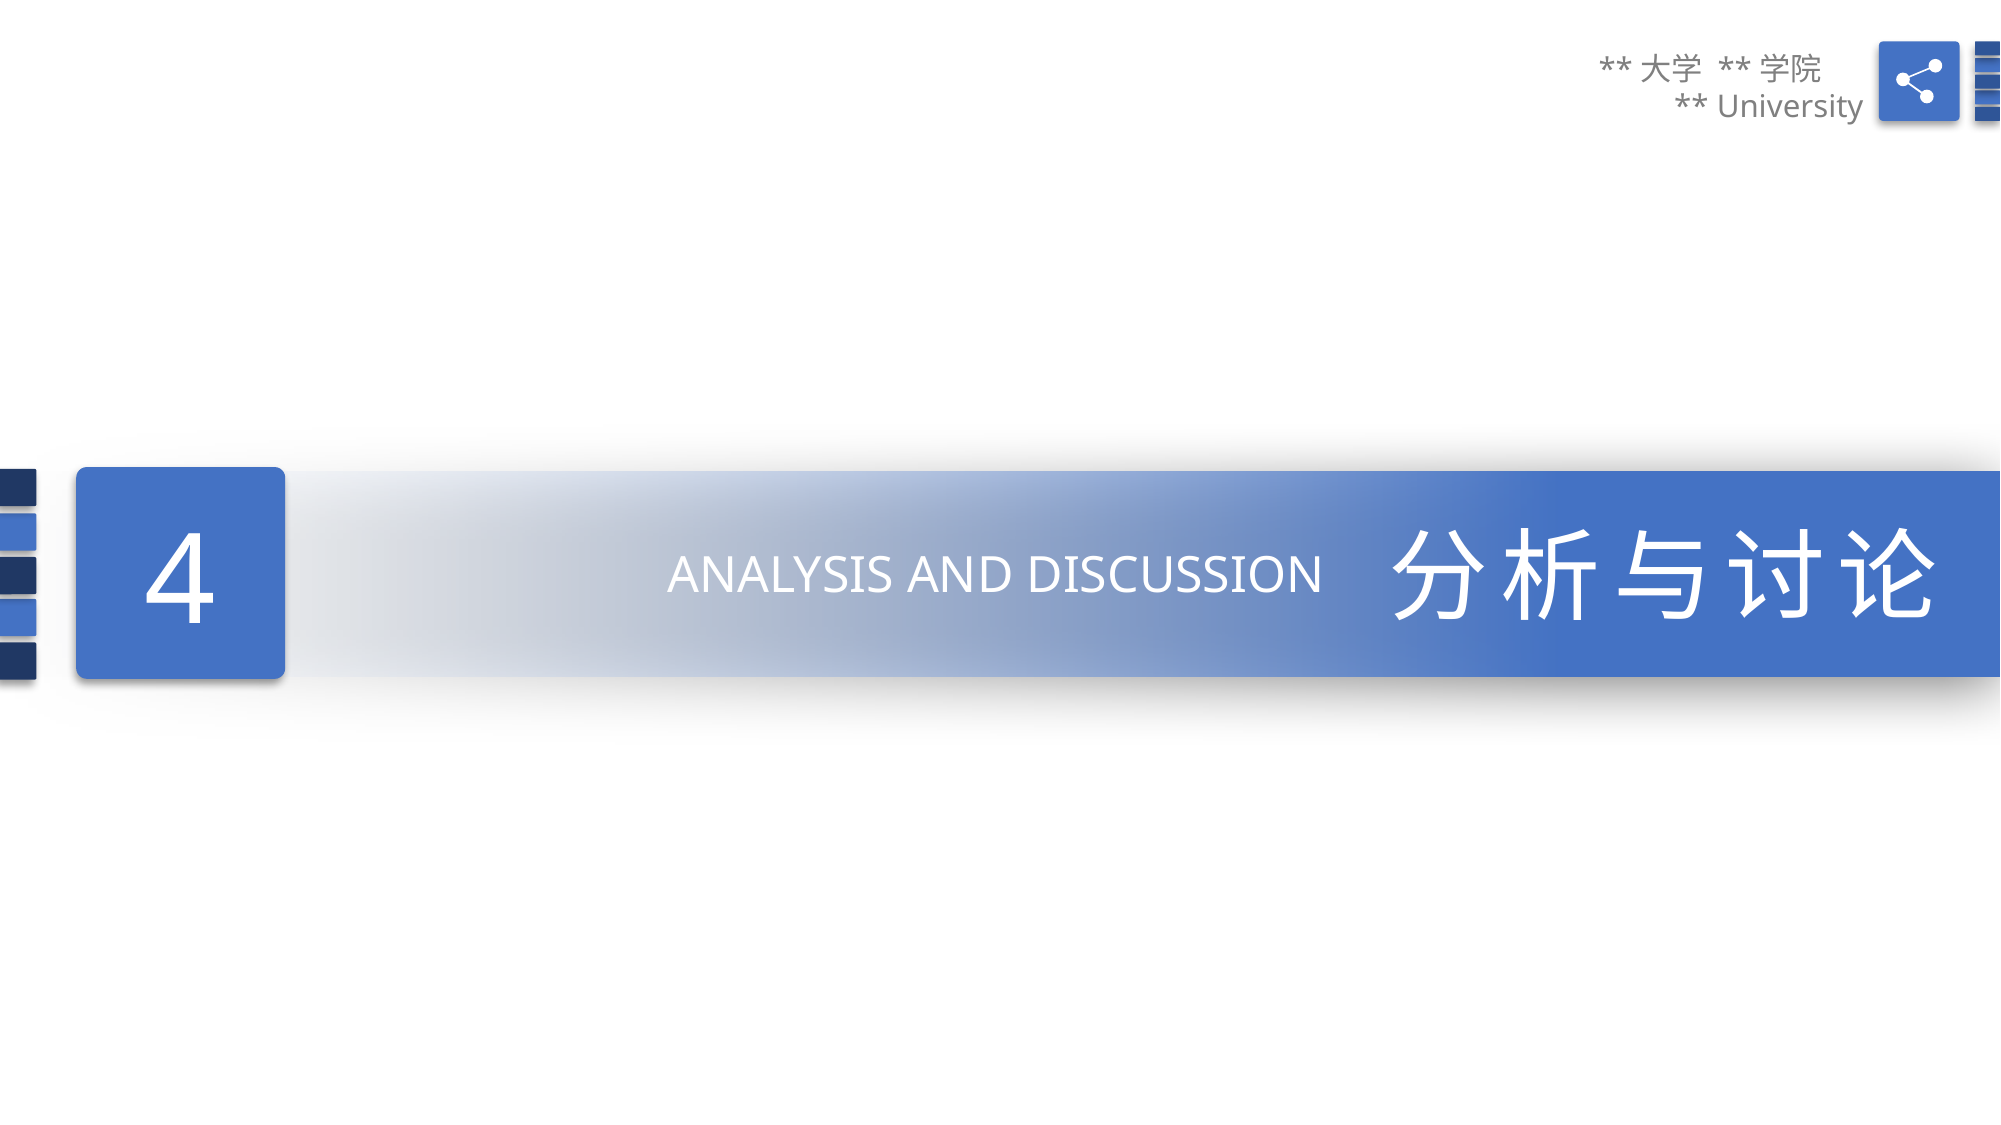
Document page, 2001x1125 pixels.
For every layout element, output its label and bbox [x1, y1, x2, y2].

text_box [1522, 41, 2000, 136]
text_box [0, 467, 2000, 680]
